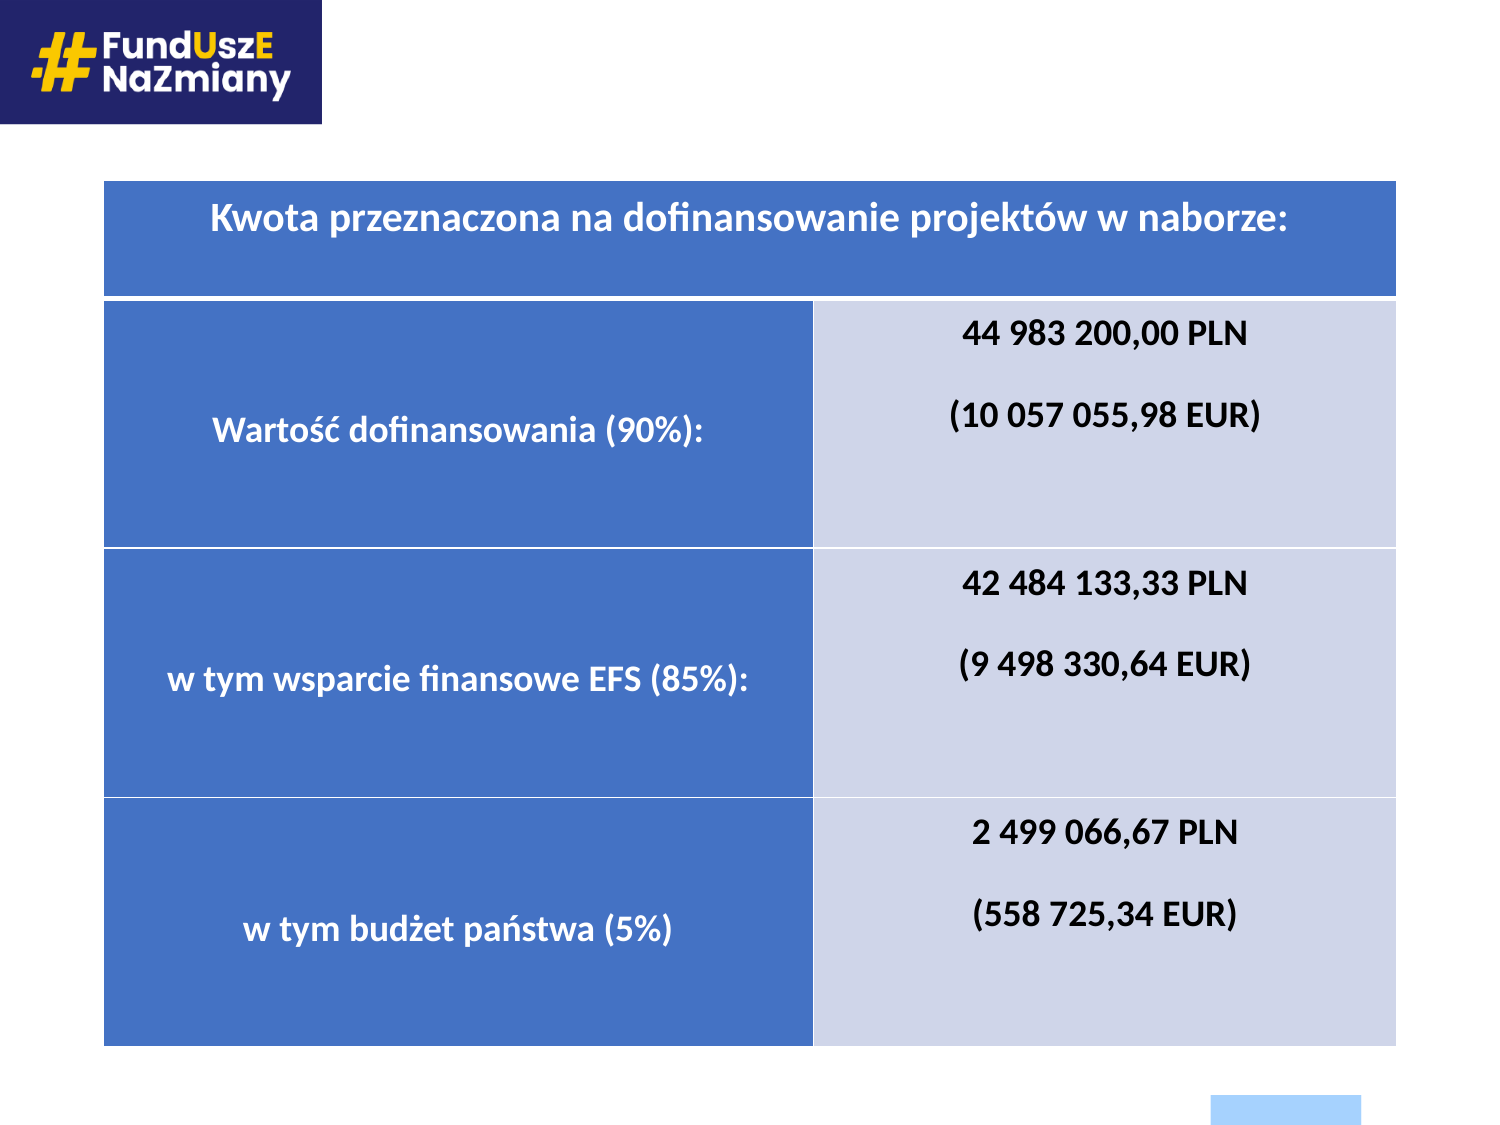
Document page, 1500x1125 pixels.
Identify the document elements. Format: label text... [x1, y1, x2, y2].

text_box [1013, 458, 1045, 563]
table_header Kwota przeznaczona na dofinansowanie projektów w naborze: [104, 181, 1396, 296]
table_cell 2 499 066,67 PLN (558 725,34 EUR) [814, 798, 1396, 1046]
picture [0, 0, 1500, 1125]
table_cell 44 983 200,00 PLN (10 057 055,98 EUR) [814, 301, 1396, 547]
table_cell w tym budżet państwa (5%) [104, 798, 813, 1046]
table_cell w tym wsparcie finansowe EFS (85%): [104, 549, 813, 797]
table_cell 42 484 133,33 PLN (9 498 330,64 EUR) [814, 549, 1396, 797]
table_cell Wartość dofinansowania (90%): [104, 301, 813, 547]
